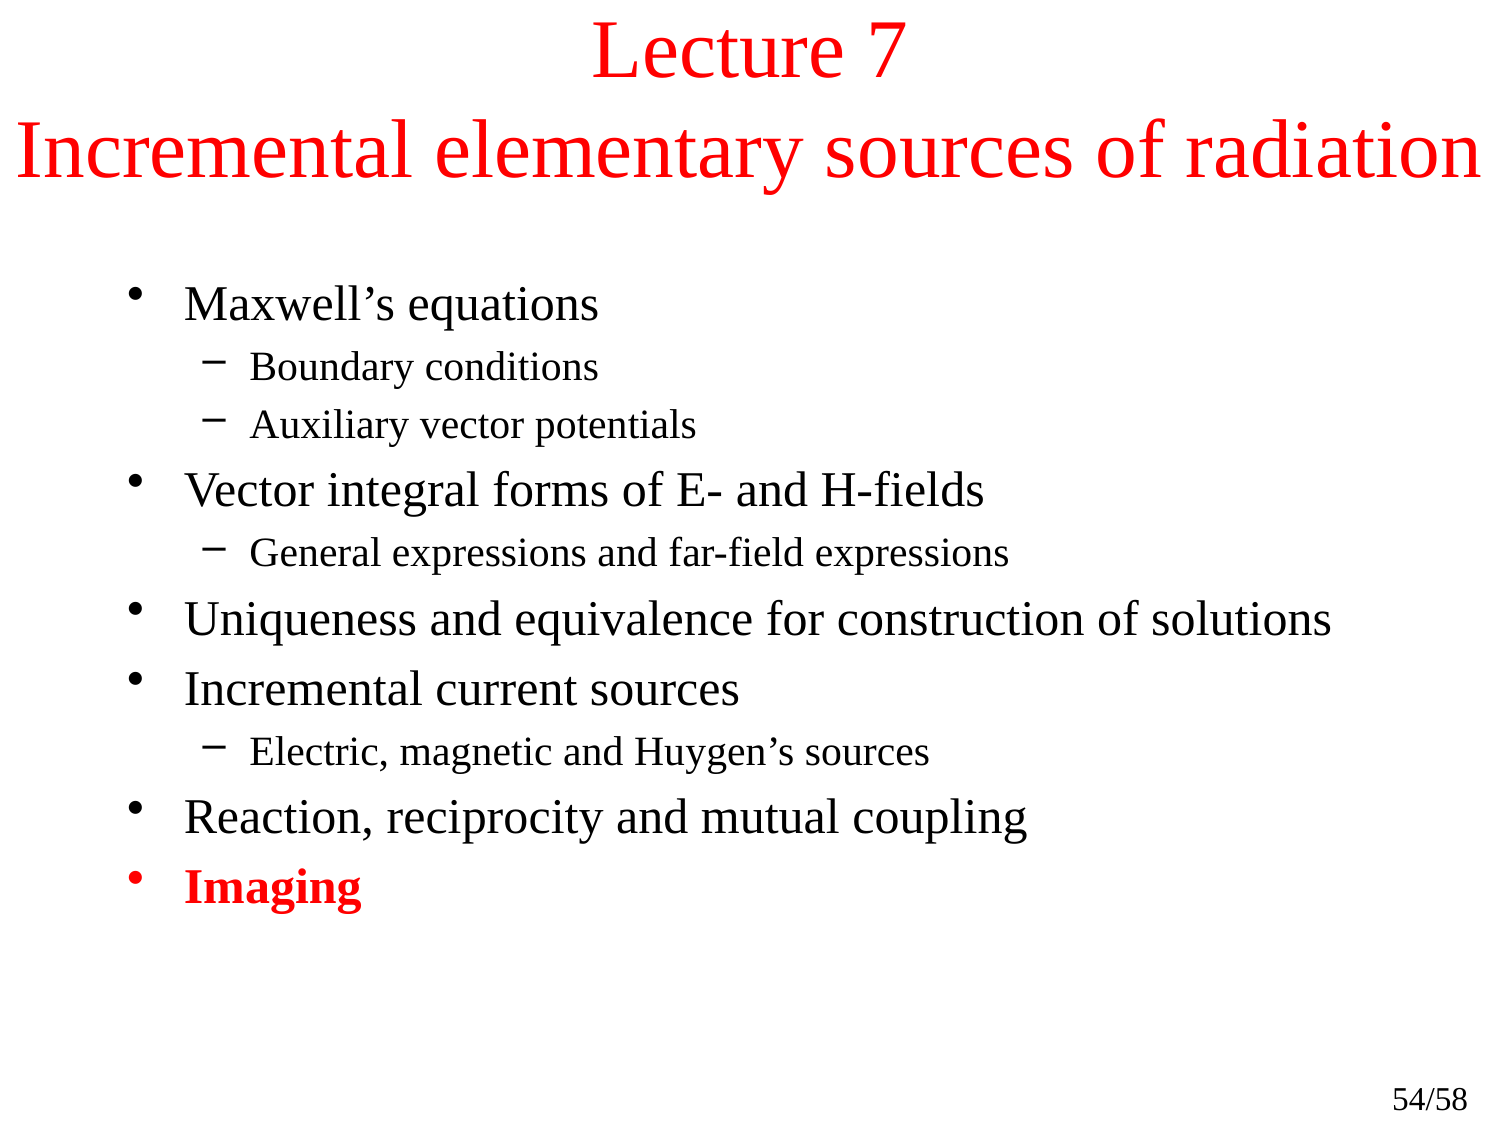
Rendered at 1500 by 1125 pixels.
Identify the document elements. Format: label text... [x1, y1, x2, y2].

title Lecture 7 Incremental elementary sources of radiation [0, 49, 1500, 238]
list Maxwell’s equations Boundary conditions Auxiliary vector potentials Vector integral forms of E- and H-fields General expressions and far-field expressions Uniqueness and equivalence for construction of solutions Incremental current sources Electric, magnetic and Huygen’s sources Reaction, reciprocity and mutual coupling Imaging [112, 262, 1388, 938]
